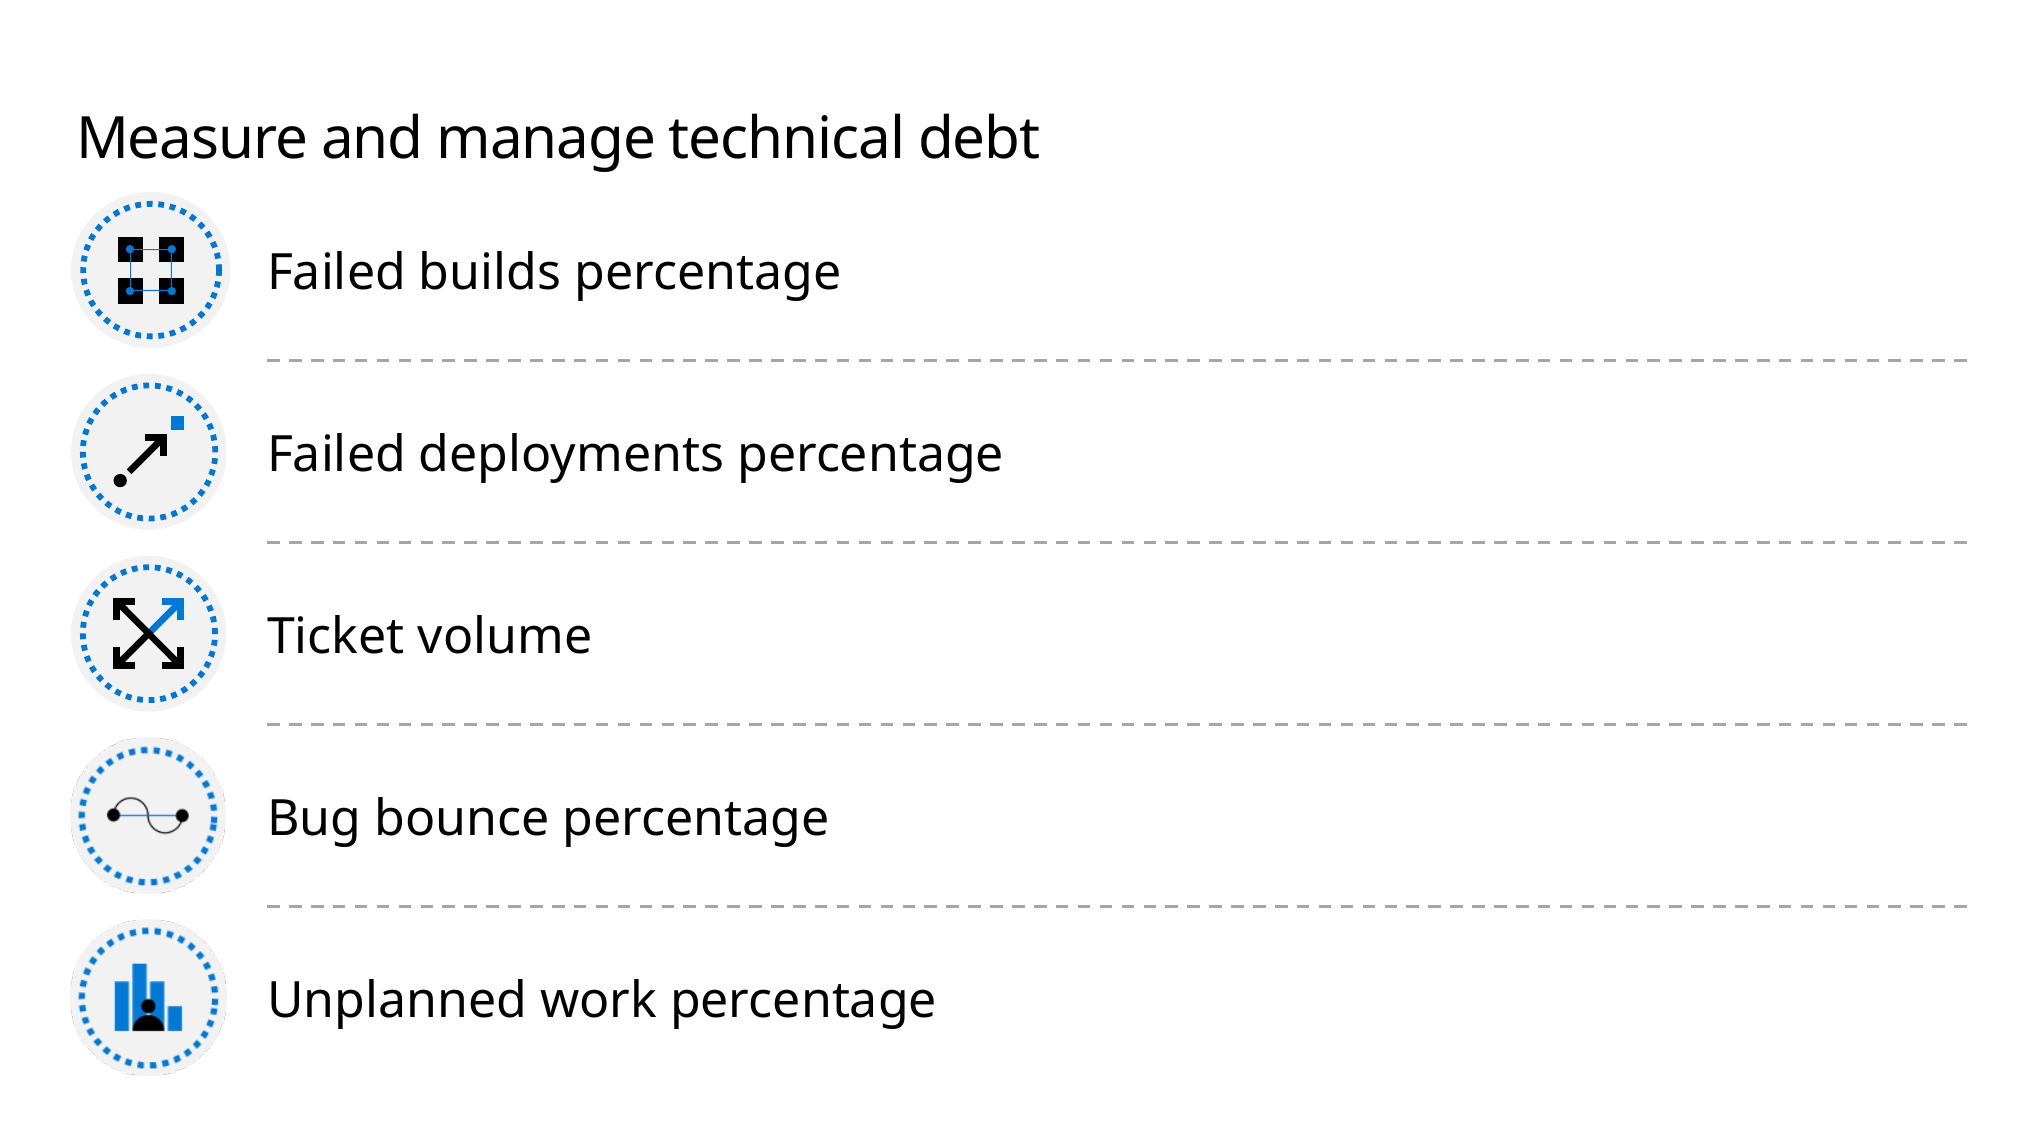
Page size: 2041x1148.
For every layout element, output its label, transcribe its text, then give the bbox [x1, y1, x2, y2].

picture [70, 737, 226, 894]
picture [70, 373, 227, 530]
text_box Failed deployments percentage [266, 398, 1971, 505]
picture [70, 918, 227, 1076]
text_box Bug bounce percentage [266, 762, 1971, 869]
picture [70, 191, 231, 348]
picture [70, 555, 227, 712]
text_box Ticket volume [266, 580, 1971, 687]
title Measure and manage technical debt [76, 103, 1969, 172]
text_box Failed builds percentage [266, 216, 1971, 323]
text_box Unplanned work percentage [266, 944, 1971, 1051]
